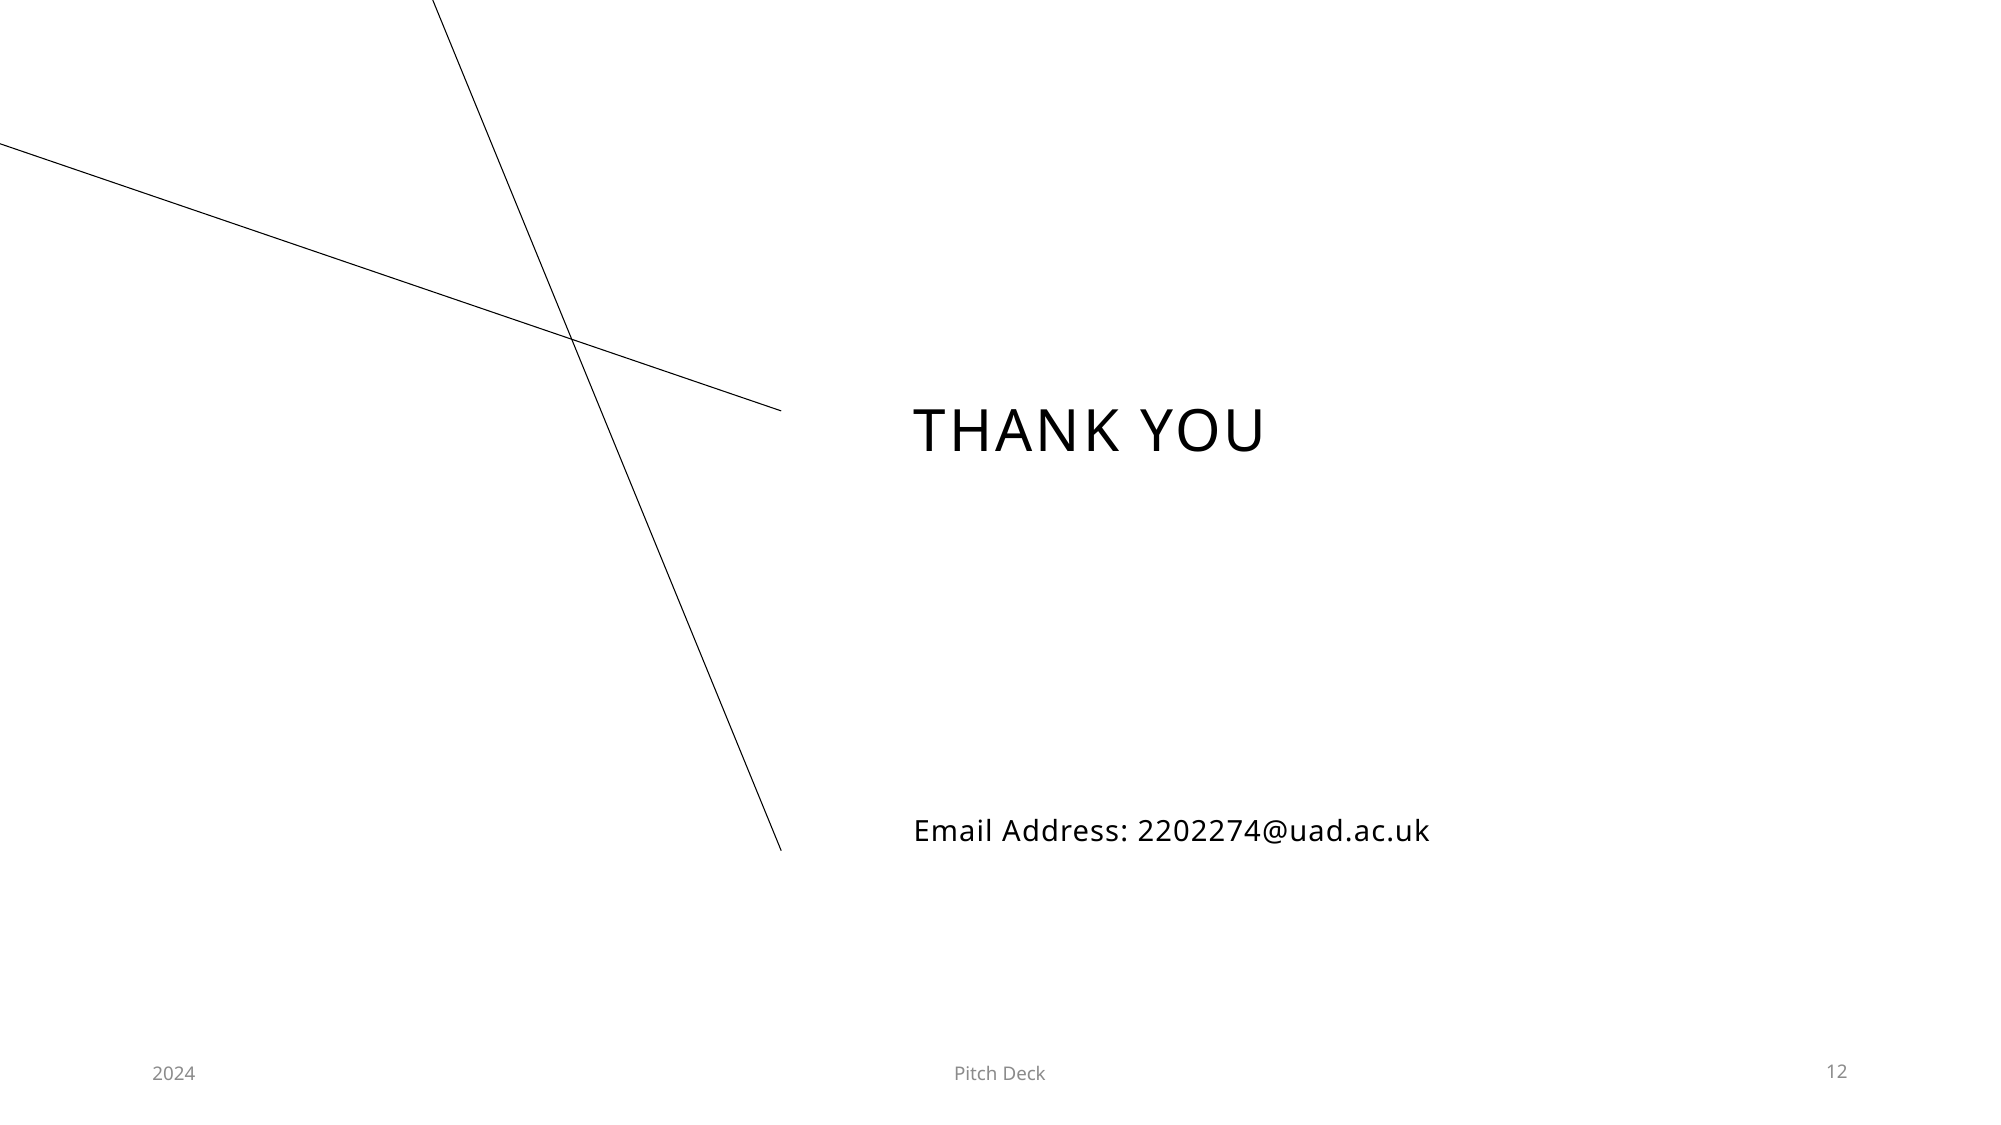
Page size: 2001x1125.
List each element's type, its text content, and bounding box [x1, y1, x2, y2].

slide_number 12 [1412, 1042, 1863, 1103]
title Thank you [898, 274, 1737, 472]
slide_number 2024 [137, 1042, 588, 1103]
list Email Address: 2202274@uad.ac.uk [898, 604, 1737, 855]
footer Pitch Deck [662, 1042, 1338, 1103]
